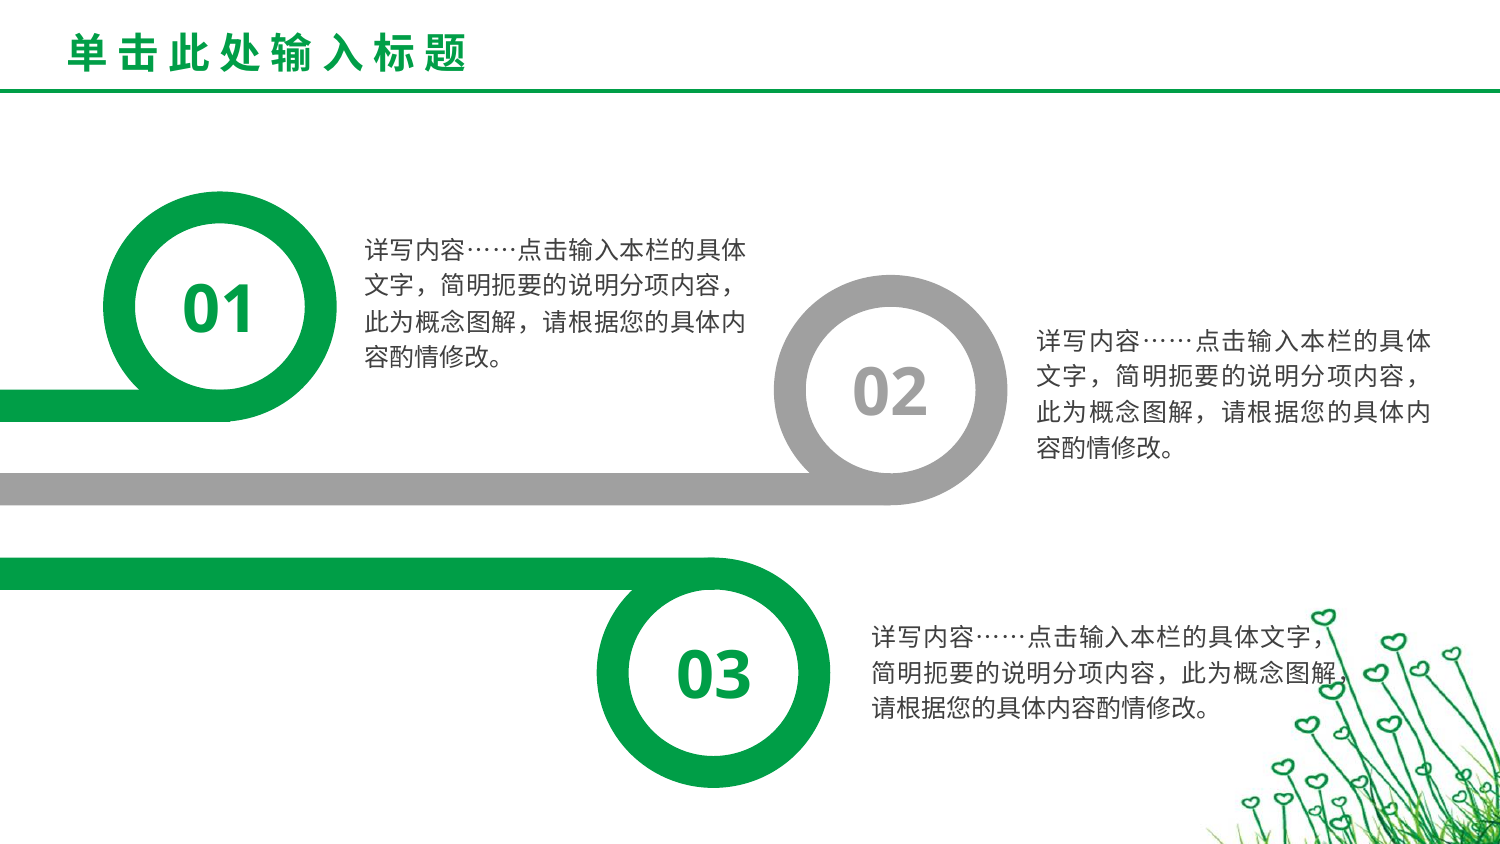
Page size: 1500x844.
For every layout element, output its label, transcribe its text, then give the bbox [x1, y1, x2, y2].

text_box [0, 471, 872, 507]
text_box [594, 555, 833, 791]
text_box [0, 388, 205, 424]
text_box 详写内容……点击输入本栏的具体文字，简明扼要的说明分项内容，此为概念图解，请根据您的具体内容酌情修改。 [1021, 311, 1447, 471]
text_box [0, 556, 694, 592]
text_box [101, 189, 339, 424]
text_box 01 [138, 226, 302, 387]
text_box 详写内容……点击输入本栏的具体文字，简明扼要的说明分项内容，此为概念图解，请根据您的具体内容酌情修改。 [856, 607, 1353, 731]
text_box 02 [808, 309, 973, 471]
text_box 03 [631, 592, 796, 753]
text_box 详写内容……点击输入本栏的具体文字，简明扼要的说明分项内容，此为概念图解，请根据您的具体内容酌情修改。 [349, 220, 762, 380]
picture [383, 307, 805, 471]
picture [383, 307, 1500, 844]
text_box [771, 272, 1010, 508]
